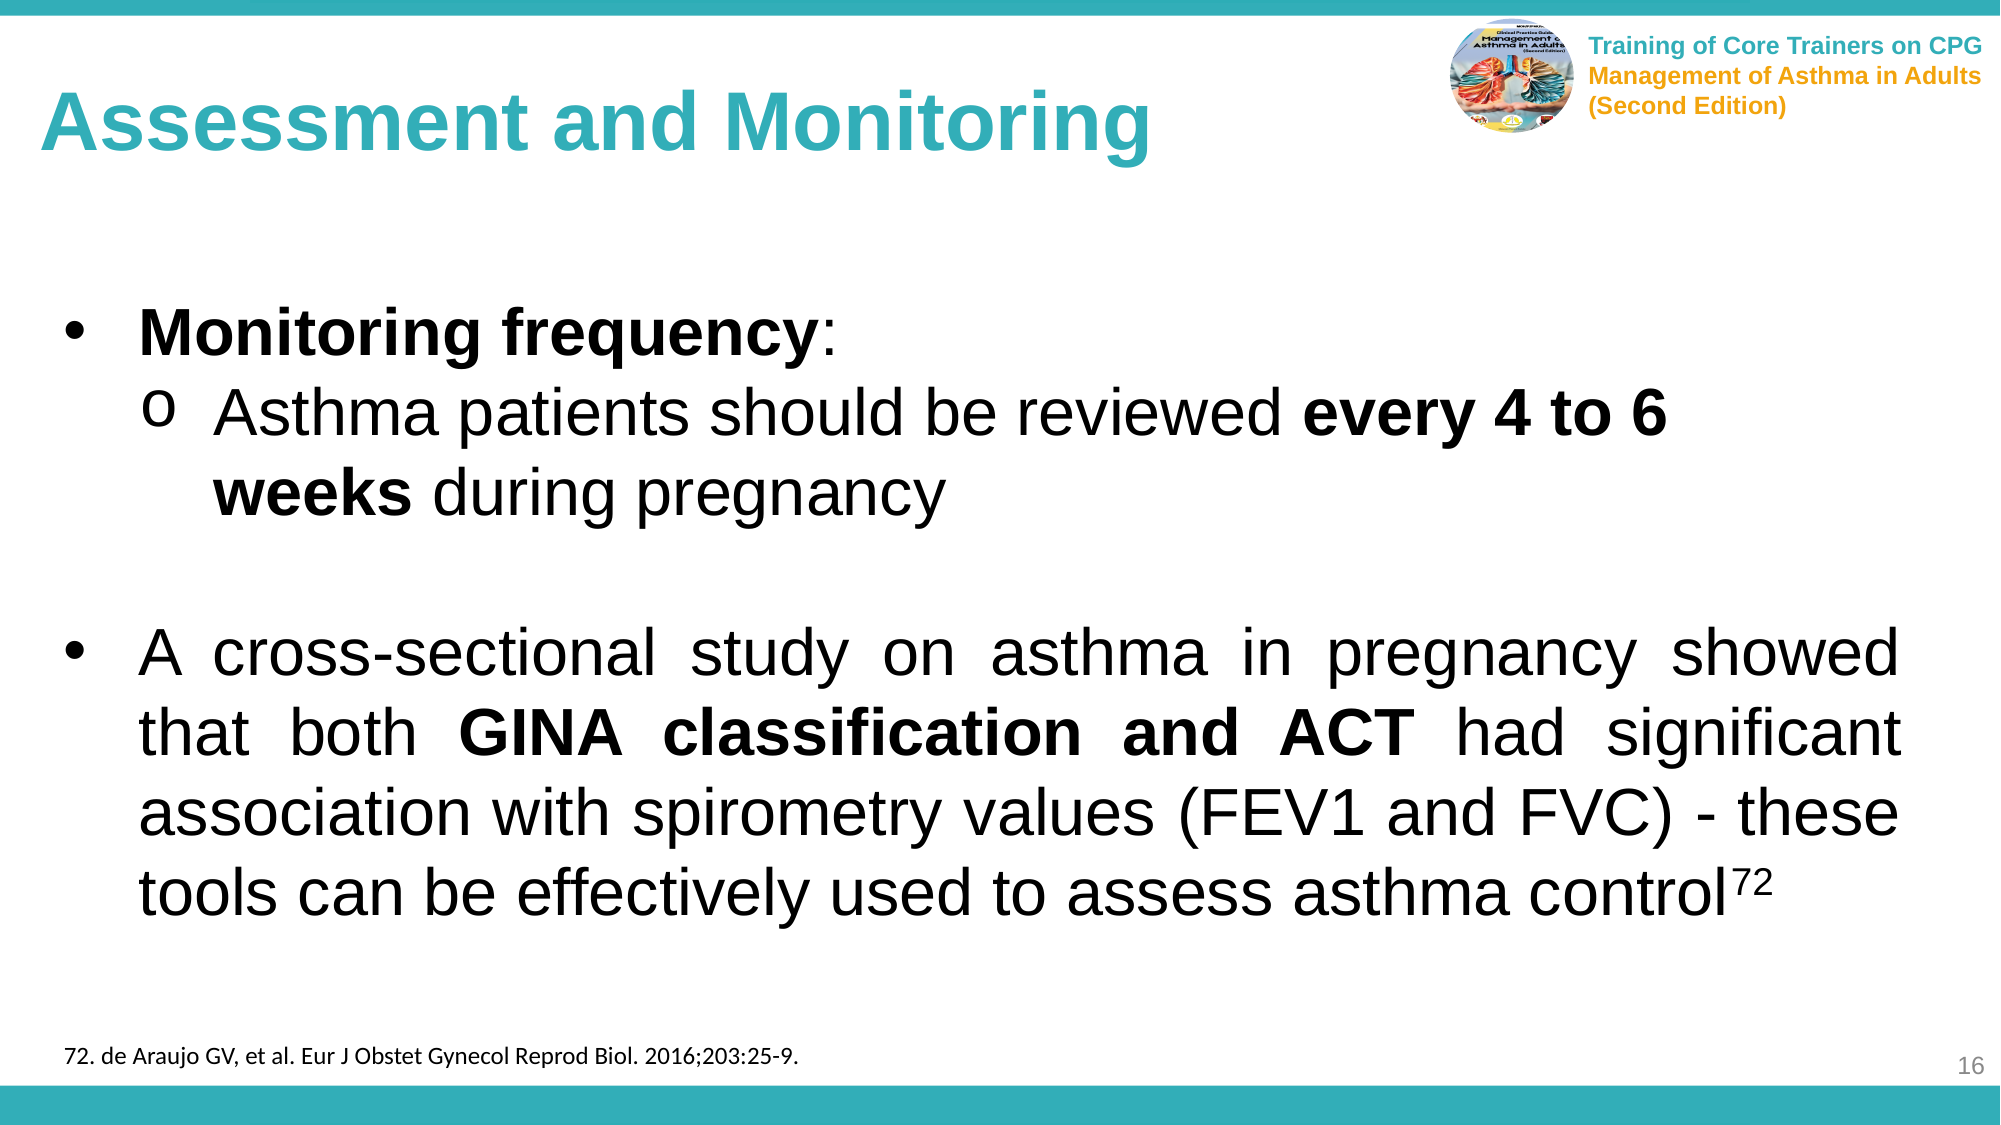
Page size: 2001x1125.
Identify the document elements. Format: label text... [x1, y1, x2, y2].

title Assessment and Monitoring [24, 60, 1750, 184]
text_box 72. de Araujo GV, et al. Eur J Obstet Gynecol Reprod Biol. 2016;203:25-9. [49, 1032, 1513, 1077]
text_box Monitoring frequency: Asthma patients should be reviewed every 4 to 6 weeks during pregnancy A cross-sectional study on asthma in pregnancy showed that both GINA classification and ACT had significant association with spirometry values (FEV1 and FVC) - these tools can be effectively used to assess asthma control72 [49, 281, 1918, 937]
picture [1452, 18, 1572, 60]
slide_number 16 [1550, 1042, 2000, 1103]
